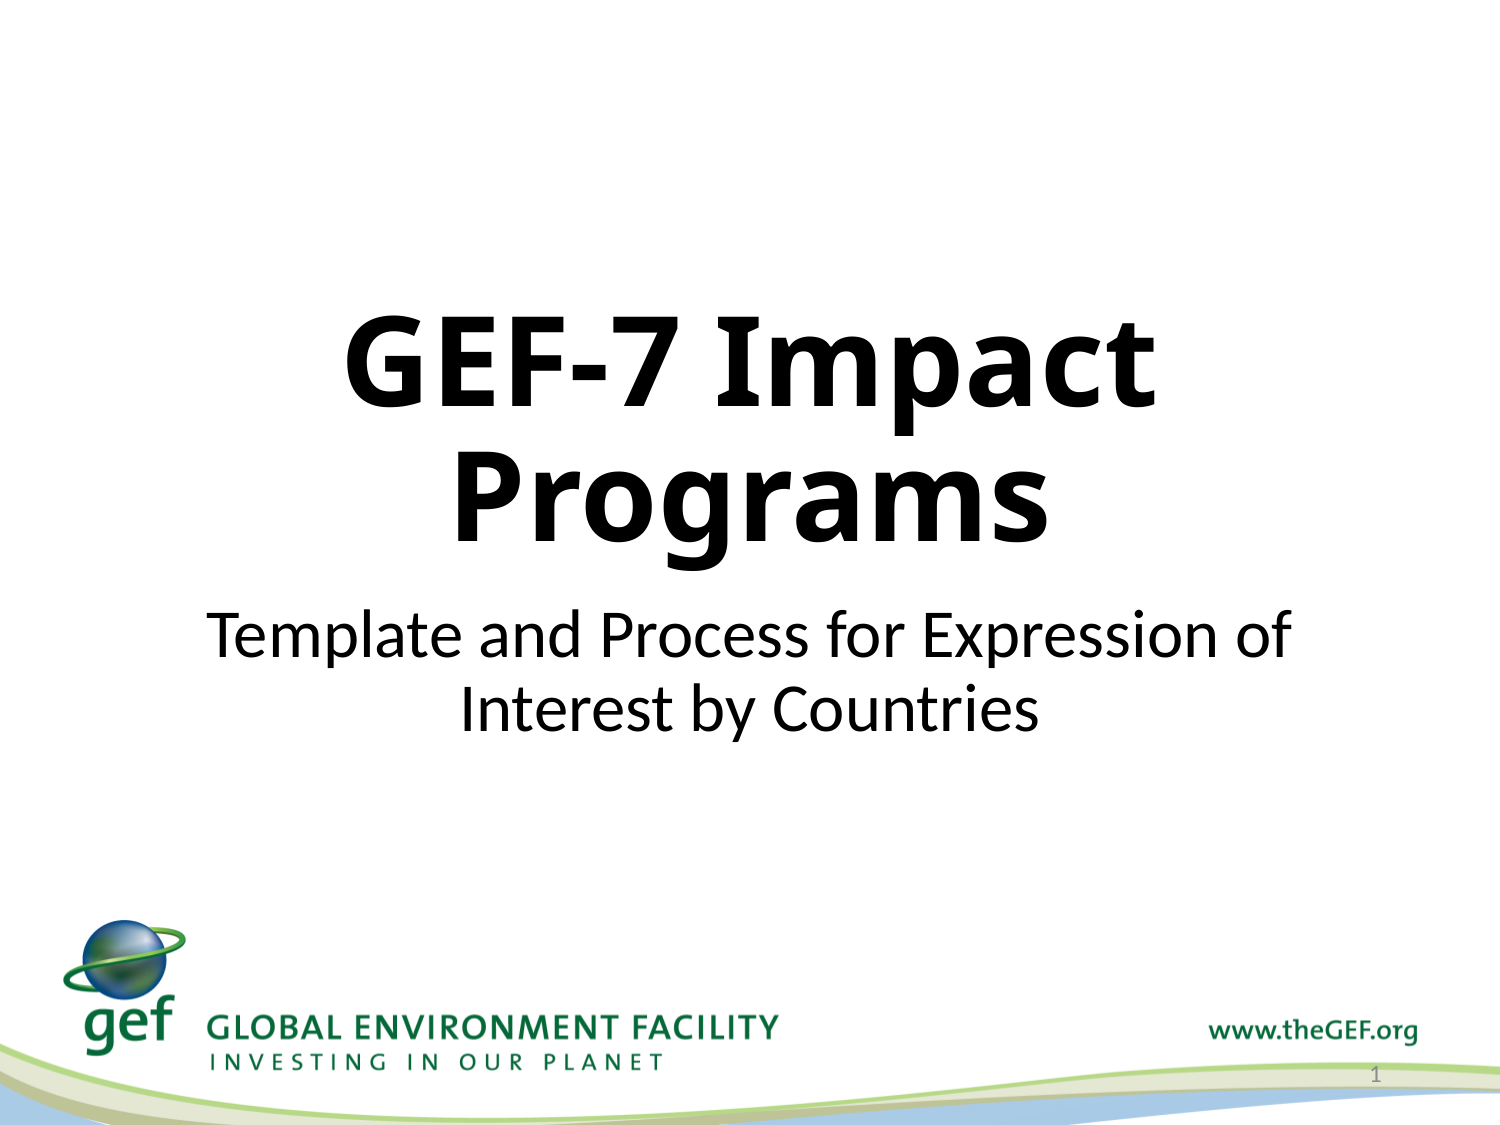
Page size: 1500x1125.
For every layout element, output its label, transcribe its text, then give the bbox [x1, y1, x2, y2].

title GEF-7 Impact Programs [112, 184, 1388, 576]
subtitle Template and Process for Expression of Interest by Countries [187, 590, 1313, 863]
slide_number 1 [1059, 1042, 1397, 1103]
picture [0, 920, 1500, 1125]
